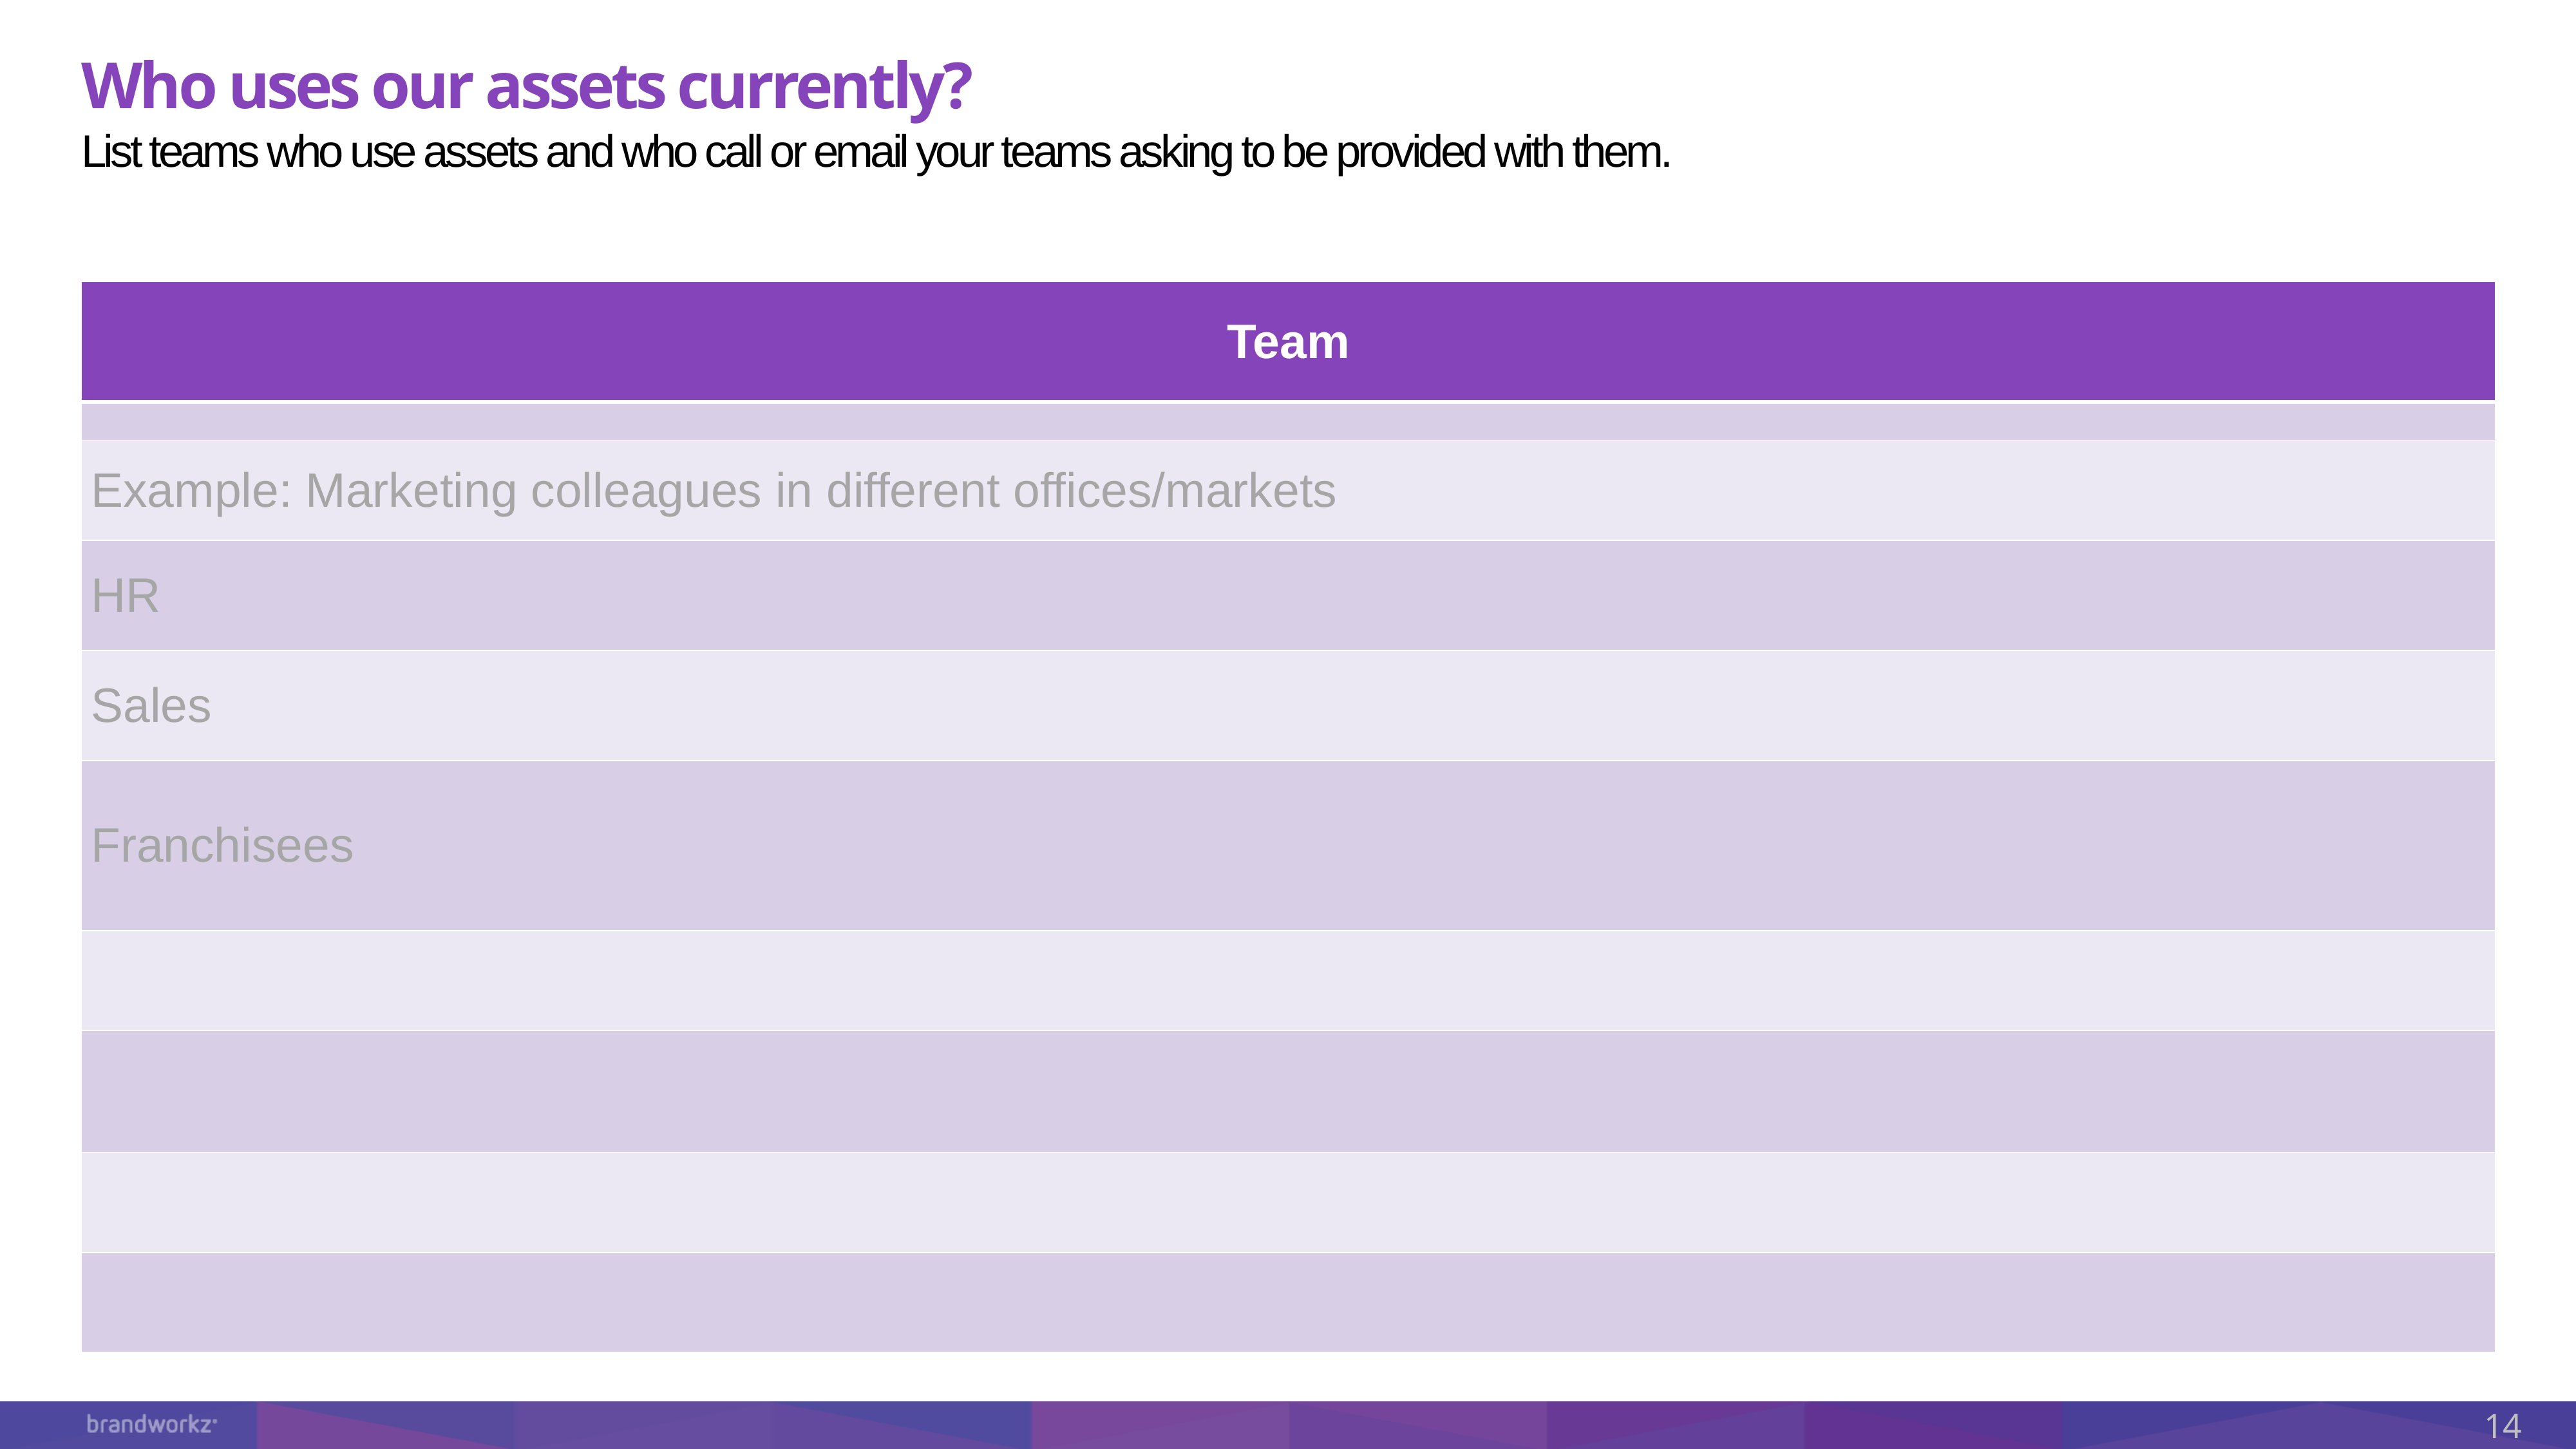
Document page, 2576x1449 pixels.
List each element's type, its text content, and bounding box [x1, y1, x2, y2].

table_cell [82, 404, 2495, 440]
table_cell Example: Marketing colleagues in different offices/markets [82, 440, 2495, 540]
table_cell [82, 1153, 2495, 1252]
table_cell Sales [82, 651, 2495, 760]
title Who uses our assets currently? List teams who use assets and who call or email your teams asking to be provided with them. [81, 45, 2496, 260]
table_cell [82, 1031, 2495, 1152]
table_cell [82, 931, 2495, 1030]
table_cell [82, 1253, 2495, 1352]
table_header Team [82, 282, 2495, 400]
table_cell Franchisees [82, 761, 2495, 930]
picture [0, 1401, 2576, 1449]
table_cell HR [82, 541, 2495, 650]
